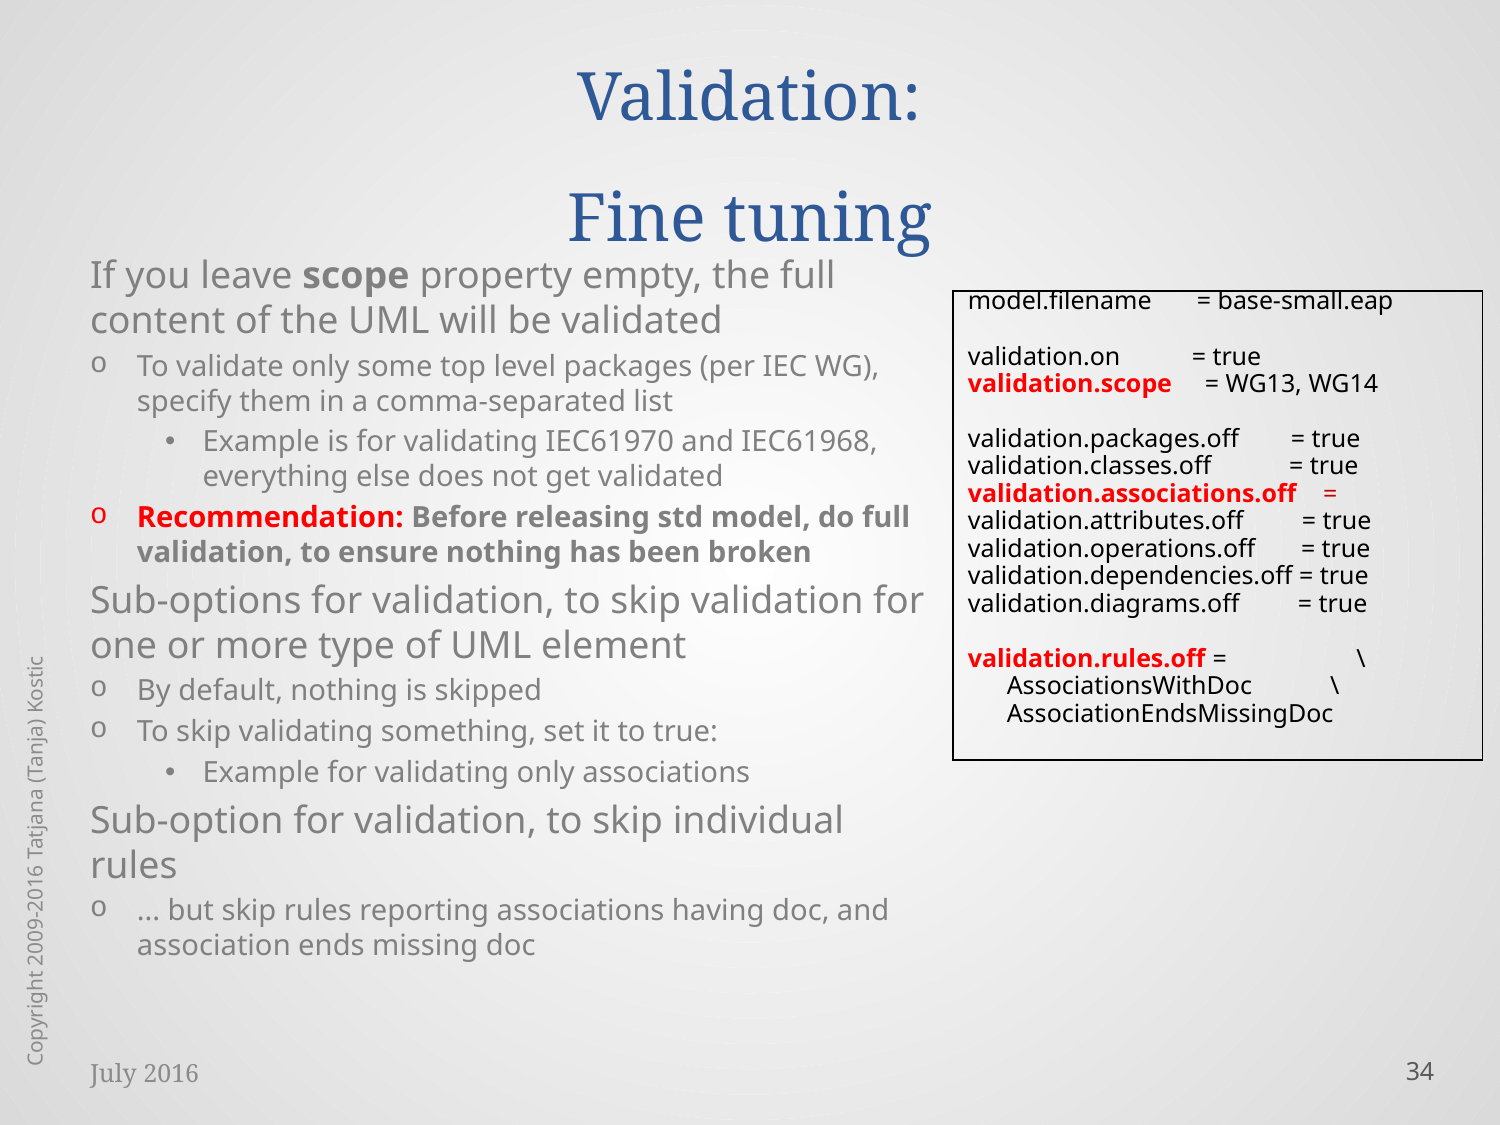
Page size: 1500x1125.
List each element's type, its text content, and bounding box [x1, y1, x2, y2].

footer Copyright 2009-2016 Tatjana (Tanja) Kostic [18, 621, 54, 1101]
list If you leave scope property empty, the full content of the UML will be validated To validate only some top level packages (per IEC WG), specify them in a comma-separated list Example is for validating IEC61970 and IEC61968, everything else does not get validated Recommendation: Before releasing std model, do full validation, to ensure nothing has been broken Sub-options for validation, to skip validation for one or more type of UML element By default, nothing is skipped To skip validating something, set it to true: Example for validating only associations Sub-option for validation, to skip individual rules ... but skip rules reporting associations having doc, and association ends missing doc [75, 243, 954, 986]
slide_number 34 [1401, 1042, 1494, 1103]
title Validation: Fine tuning [75, 0, 1425, 263]
text_box model.filename = base-small.eap validation.on = true validation.scope = WG13, WG14 validation.packages.off = true validation.classes.off = true validation.associations.off = validation.attributes.off = true validation.operations.off = true validation.dependencies.off = true validation.diagrams.off = true validation.rules.off = \ AssociationsWithDoc \ AssociationEndsMissingDoc [953, 290, 1483, 760]
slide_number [75, 1042, 313, 1103]
